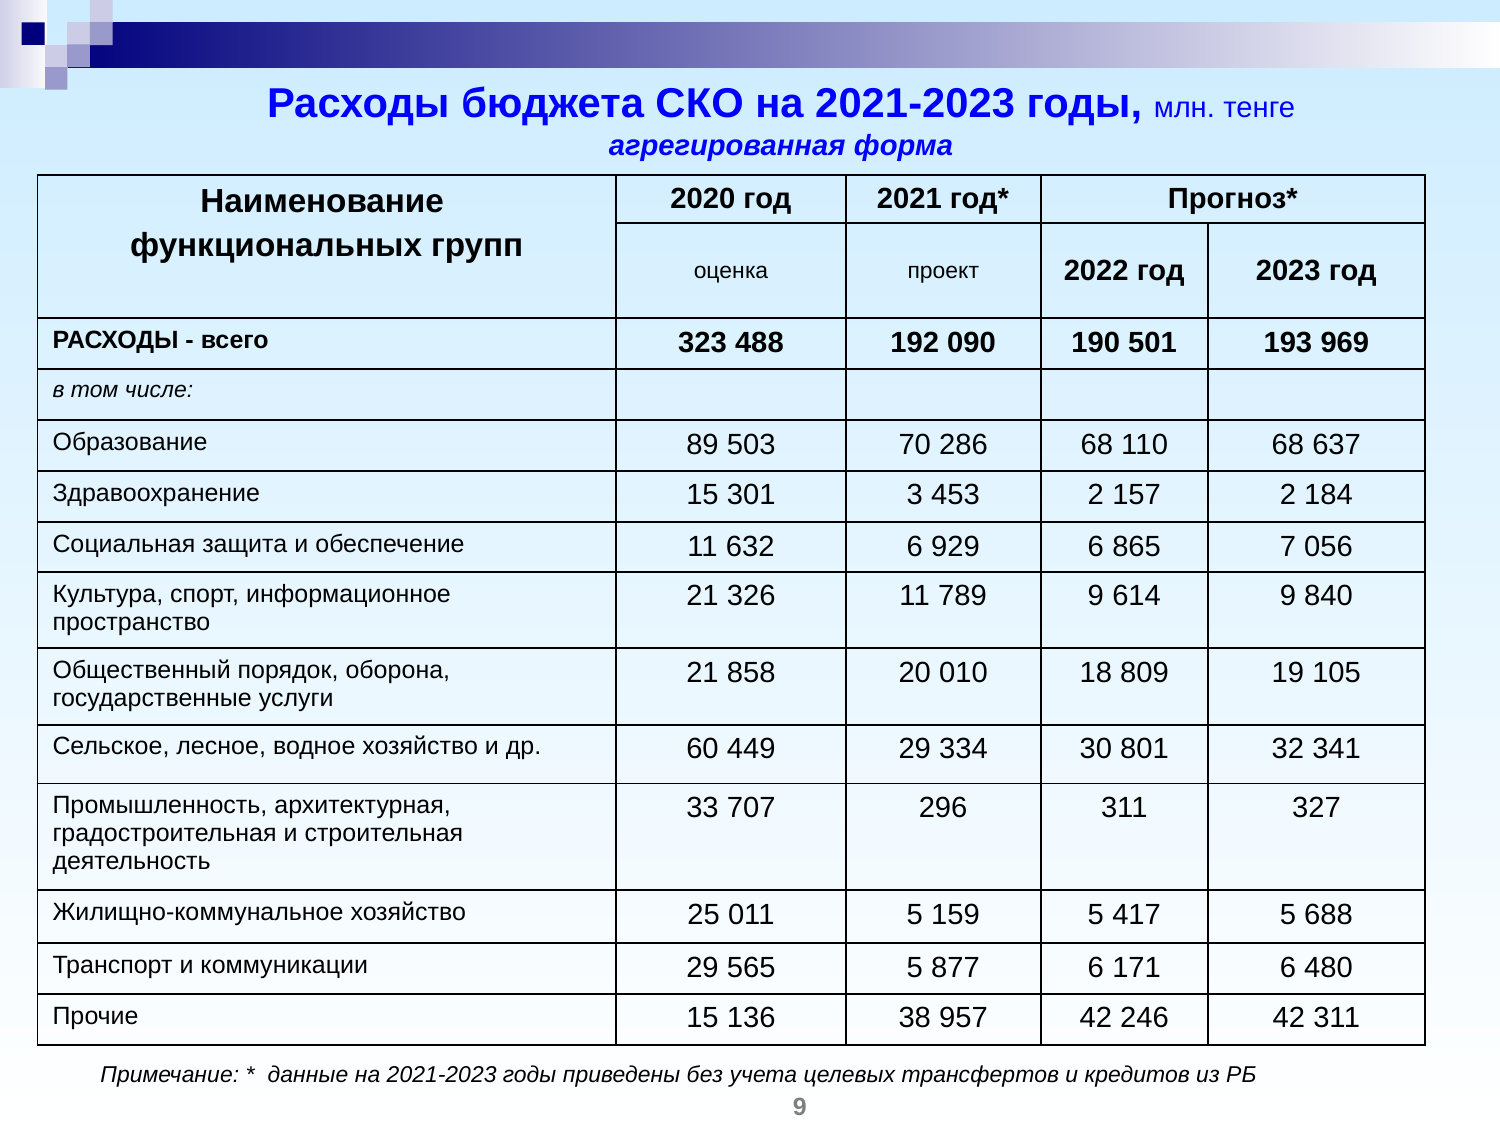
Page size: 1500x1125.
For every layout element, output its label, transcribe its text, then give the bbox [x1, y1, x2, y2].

table_cell 5 417 [1042, 891, 1207, 942]
table_cell 32 341 [1209, 726, 1424, 783]
table_cell 68 637 [1209, 421, 1424, 470]
table_cell 89 503 [617, 421, 845, 470]
table_cell 70 286 [847, 421, 1040, 470]
table_cell 6 480 [1209, 944, 1424, 993]
table_cell Здравоохранение [38, 472, 615, 521]
table_cell 30 801 [1042, 726, 1207, 783]
table_cell 38 957 [847, 995, 1040, 1021]
table_cell 323 488 [617, 319, 845, 368]
table_cell 5 159 [847, 891, 1040, 942]
table_cell 2023 год [1209, 224, 1424, 317]
table_cell 21 326 [617, 573, 845, 647]
text_box 9 [649, 1087, 950, 1124]
table_cell 20 010 [847, 649, 1040, 724]
table_cell Прочие [38, 995, 615, 1044]
table_cell [1209, 370, 1424, 419]
table_cell Промышленность, архитектурная, градостроительная и строительная деятельность [38, 784, 615, 889]
table_header Наименование функциональных групп [38, 176, 615, 317]
title Расходы бюджета СКО на 2021-2023 годы, млн. тенге агрегированная форма [161, 62, 1401, 150]
table_header Прогноз* [1042, 176, 1424, 222]
table_cell 5 877 [847, 944, 1040, 993]
table_cell [617, 370, 845, 419]
table_cell 11 632 [617, 523, 845, 571]
table_cell 9 614 [1042, 573, 1207, 647]
table_cell 15 136 [617, 995, 845, 1021]
table_cell 192 090 [847, 319, 1040, 368]
table_cell 327 [1209, 784, 1424, 889]
table_cell [1042, 370, 1207, 419]
table_cell РАСХОДЫ - всего [38, 319, 615, 368]
table_cell 42 246 [1042, 995, 1207, 1021]
table_cell в том числе: [38, 370, 615, 419]
table_cell Жилищно-коммунальное хозяйство [38, 891, 615, 942]
table_cell [847, 370, 1040, 419]
table_cell 5 688 [1209, 891, 1424, 942]
table_cell 21 858 [617, 649, 845, 724]
table_cell 15 301 [617, 472, 845, 521]
table_cell 29 334 [847, 726, 1040, 783]
table_cell Транспорт и коммуникации [38, 944, 615, 993]
table_cell 6 929 [847, 523, 1040, 571]
table_cell 19 105 [1209, 649, 1424, 724]
table_header 2020 год [617, 176, 845, 222]
table_cell 25 011 [617, 891, 845, 942]
table_cell Культура, спорт, информационное пространство [38, 573, 615, 647]
table_cell 311 [1042, 784, 1207, 889]
table_cell 190 501 [1042, 319, 1207, 368]
table_cell 60 449 [617, 726, 845, 783]
table_cell 6 865 [1042, 523, 1207, 571]
table_cell 2 157 [1042, 472, 1207, 521]
table_cell 11 789 [847, 573, 1040, 647]
table_cell 68 110 [1042, 421, 1207, 470]
table_cell оценка [617, 224, 845, 317]
table_cell 2 184 [1209, 472, 1424, 521]
table_cell Общественный порядок, оборона, государственные услуги [38, 649, 615, 724]
table_cell проект [847, 224, 1040, 317]
table_cell 29 565 [617, 944, 845, 993]
table_cell 7 056 [1209, 523, 1424, 571]
table_cell 9 840 [1209, 573, 1424, 647]
table_cell 42 311 [1209, 995, 1424, 1021]
table_cell 33 707 [617, 784, 845, 889]
table_cell 296 [847, 784, 1040, 889]
table_cell Образование [38, 421, 615, 470]
table_header 2021 год* [847, 176, 1040, 222]
table_cell 18 809 [1042, 649, 1207, 724]
text_box Примечание: * данные на 2021-2023 годы приведены без учета целевых трансфертов и кредитов из РБ [100, 1059, 1426, 1088]
table_cell Социальная защита и обеспечение [38, 523, 615, 571]
table_cell 193 969 [1209, 319, 1424, 368]
text_box [100, 1021, 1437, 1104]
table_cell 3 453 [847, 472, 1040, 521]
table_cell 6 171 [1042, 944, 1207, 993]
table_cell Сельское, лесное, водное хозяйство и др. [38, 726, 615, 783]
table_cell 2022 год [1042, 224, 1207, 317]
